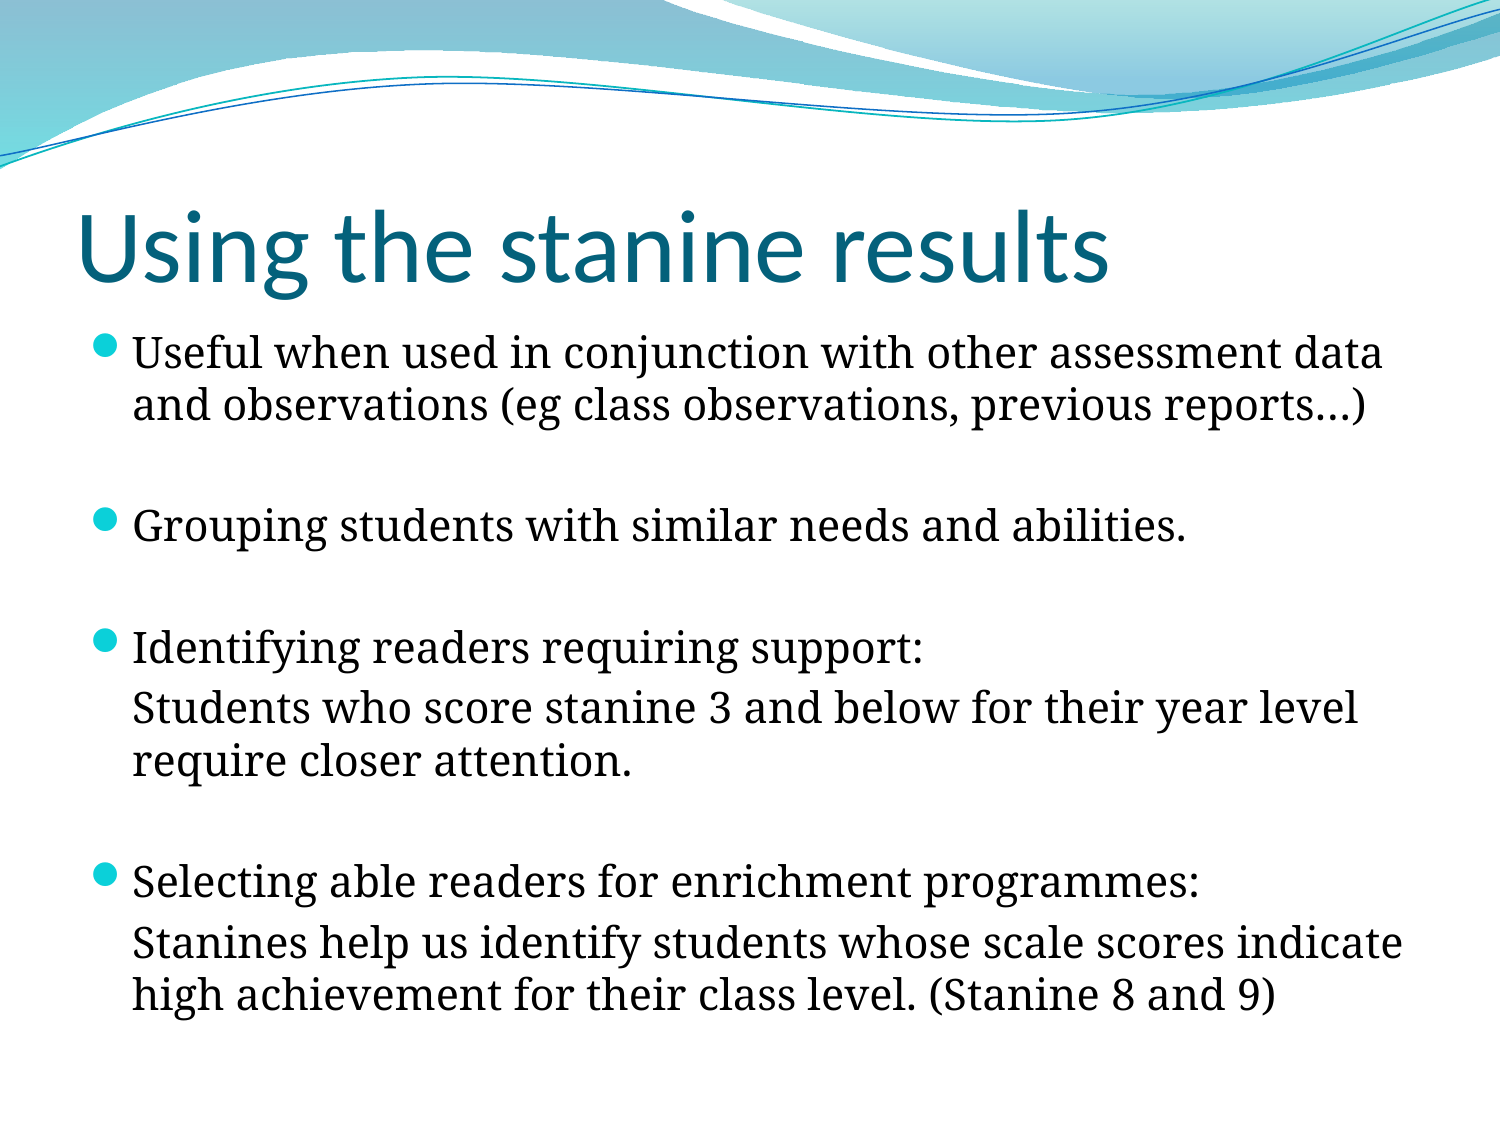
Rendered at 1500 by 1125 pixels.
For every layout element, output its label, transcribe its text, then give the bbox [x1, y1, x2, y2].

title Using the stanine results [75, 115, 1425, 303]
list Useful when used in conjunction with other assessment data and observations (eg class observations, previous reports…) Grouping students with similar needs and abilities. Identifying readers requiring support: Students who score stanine 3 and below for their year level require closer attention. Selecting able readers for enrichment programmes: Stanines help us identify students whose scale scores indicate high achievement for their class level. (Stanine 8 and 9) [75, 317, 1425, 1038]
